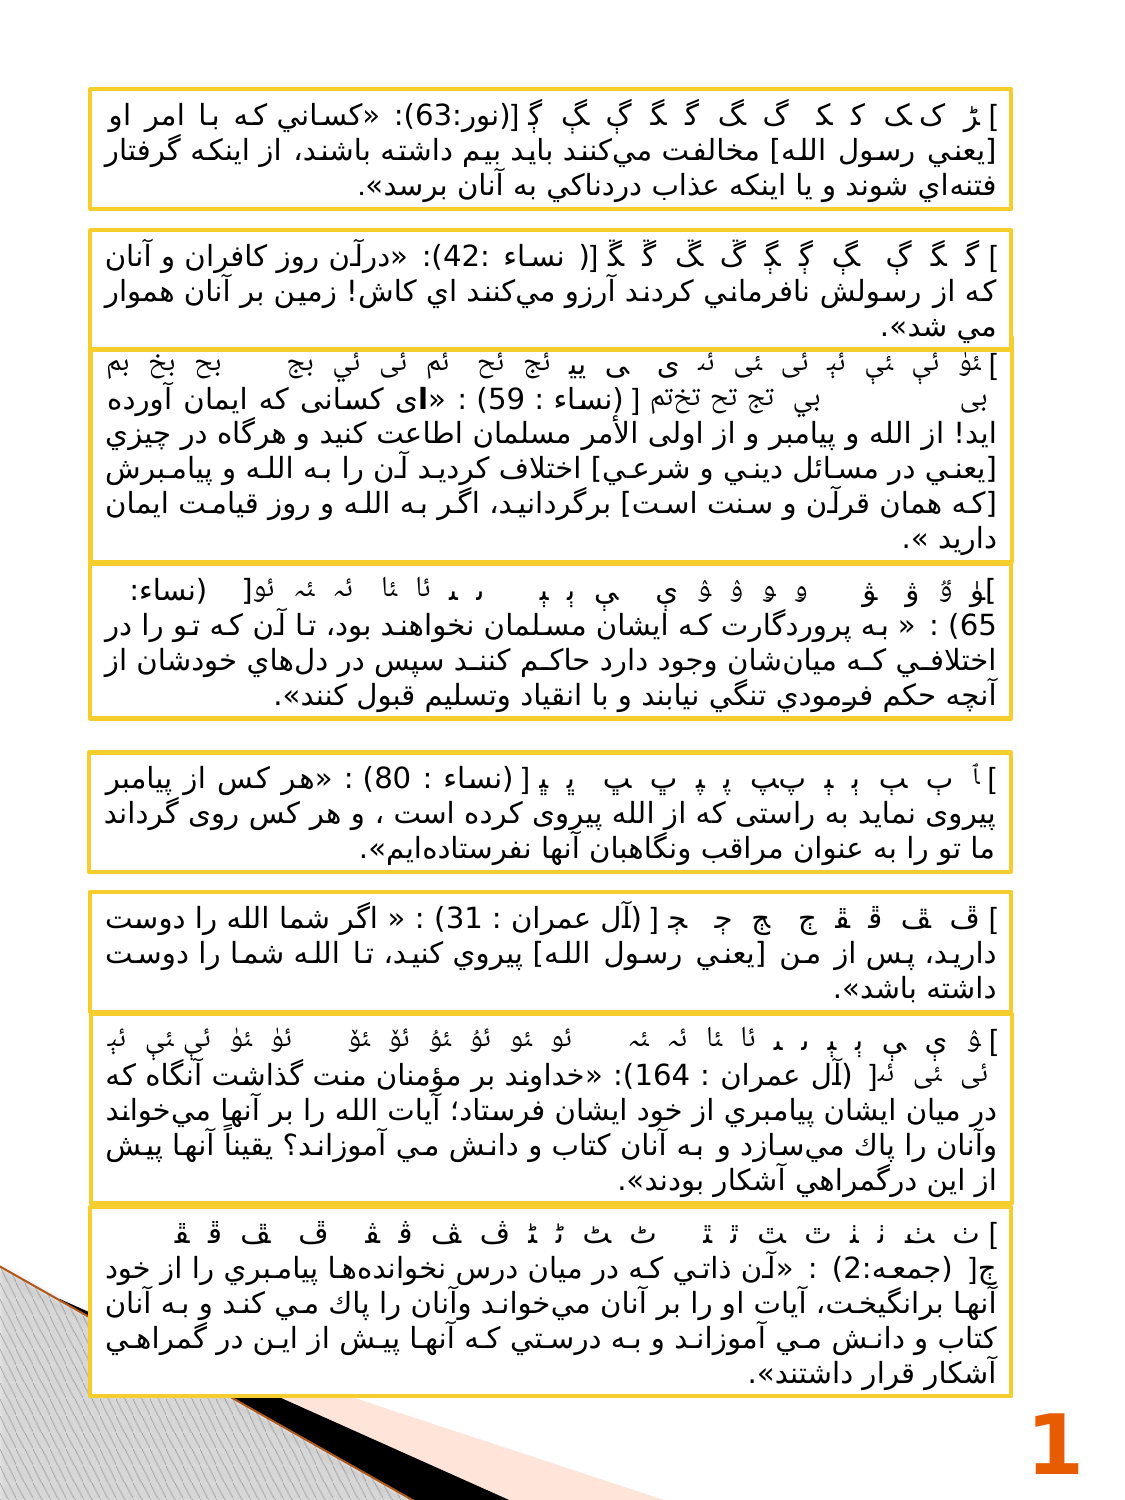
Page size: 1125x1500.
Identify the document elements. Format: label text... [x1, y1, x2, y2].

text_box 10 [984, 1383, 1125, 1500]
text_box ]ﯜ ﯝ ﯞ ﯟ ﯠ ﯡ ﯢ ﯣ ﯤ ﯥ ﯦ ﯧ ﯨ ﯩ ﯪ ﯫ ﯬ ﯭ ﯮ[ (نساء: 65) : « به پروردگارت كه ايشان مسلمان نخواهند بود، تا آن كه تو را در اختلافي كه ميان‌شان وجود دارد حاكم كنند سپس در دل‌هاي خودشان از آنچه حكم فرمودي تنگي نيابند و با انقياد وتسليم قبول كنند». [88, 562, 1013, 721]
text_box ] ﯵ ﯶ ﯷ ﯸ ﯹ ﯺ ﯻ ﯼ ﯽ ﯾﯿ ﰀ ﰁ ﰂ ﰃ ﰄ ﰅ ﰆ ﰇ ﰈ ﰉ ﰊ ﰋ ﰌ ﰍﰎ [ (نساء : 59) : «ای کسانی که ایمان آورده اید! از الله و پیامبر و از اولی الأمر مسلمان اطاعت کنید و هرگاه در چيزي [يعني در مسائل ديني و شرعي] اختلاف كرديد آن را به الله و پيامبرش [كه همان قرآن و سنت است] برگردانيد، اگر به الله و روز قيامت ايمان داريد ». [88, 335, 1014, 564]
text_box ] ﭮ ﭯ ﭰ ﭱ ﭲ ﭳ ﭴ ﭵ [ (آل عمران : 31) : « اگر شما الله را دوست داريد، پس از من [يعني رسول الله] پيروي كنيد، تا الله شما را دوست داشته باشد». [88, 890, 1013, 1014]
text_box [3, 1276, 88, 1327]
text_box [213, 1398, 399, 1500]
text_box ] ﭑ ﭒ ﭓ ﭔ ﭕ ﭖﭗ ﭘ ﭙ ﭚ ﭛ ﭜ ﭝ [ (نساء : 80) : «هر کس از پیامبر پیروی نماید به راستی که از الله پیروی کرده است ، و هر کس روی گرداند ما تو را به عنوان مراقب ونگاهبان آنها نفرستاده‌ایم». [87, 750, 1013, 874]
text_box ] ﮔ ﮕ ﮖ ﮗ ﮘ ﮙ ﮚ ﮛ ﮜ ﮝ [( نساء :42): «درآن روز كافران و آنان كه از رسولش نافرماني كردند آرزو مي‌كنند اي كاش! زمين بر آنان هموار مي شد». [88, 228, 1013, 352]
text_box ] ﮍ ﮎ ﮏ ﮐ ﮑ ﮒ ﮓ ﮔ ﮕ ﮖ ﮗ ﮘ [(نور:63): «كساني كه با امر او [يعني رسول الله] مخالفت مي‌كنند بايد بيم داشته باشند، از اينكه گرفتار فتنه‌اي شوند و يا اينكه عذاب دردناكي به آنان برسد». [88, 87, 1013, 211]
text_box ] ﯣ ﯤ ﯥ ﯦ ﯧ ﯨ ﯩ ﯪ ﯫ ﯬ ﯭ ﯮ ﯯ ﯰ ﯱ ﯲ ﯳ ﯴ ﯵ ﯶ ﯷ ﯸ ﯹ ﯺ ﯻ[ (آل عمران : 164): «خداوند بر مؤمنان منت گذاشت آنگاه كه در ميان ايشان پيامبري از خود ايشان فرستاد؛ آيات الله را بر آنها مي‌خواند وآنان را پاك مي‌سازد و به آنان كتاب و دانش مي آموزاند؟ يقيناً آنها پيش از اين درگمراهي آشكار بودند». [89, 1012, 1014, 1205]
text_box ] ﭞ ﭟ ﭠ ﭡ ﭢ ﭣ ﭤ ﭥ ﭦ ﭧ ﭨ ﭩ ﭪ ﭫ ﭬ ﭭ ﭮ ﭯ ﭰ ﭱ ﭲ[ (جمعه:2) : «آن ذاتي كه در ميان درس نخوانده‌ها پيامبري را از خود آنها برانگيخت، آيات او را بر آنان مي‌خواند وآنان را پاك مي كند و به آنان كتاب و دانش مي آموزاند و به درستي كه آنها پيش از اين در گمراهي آشكار قرار داشتند». [88, 1205, 1013, 1398]
